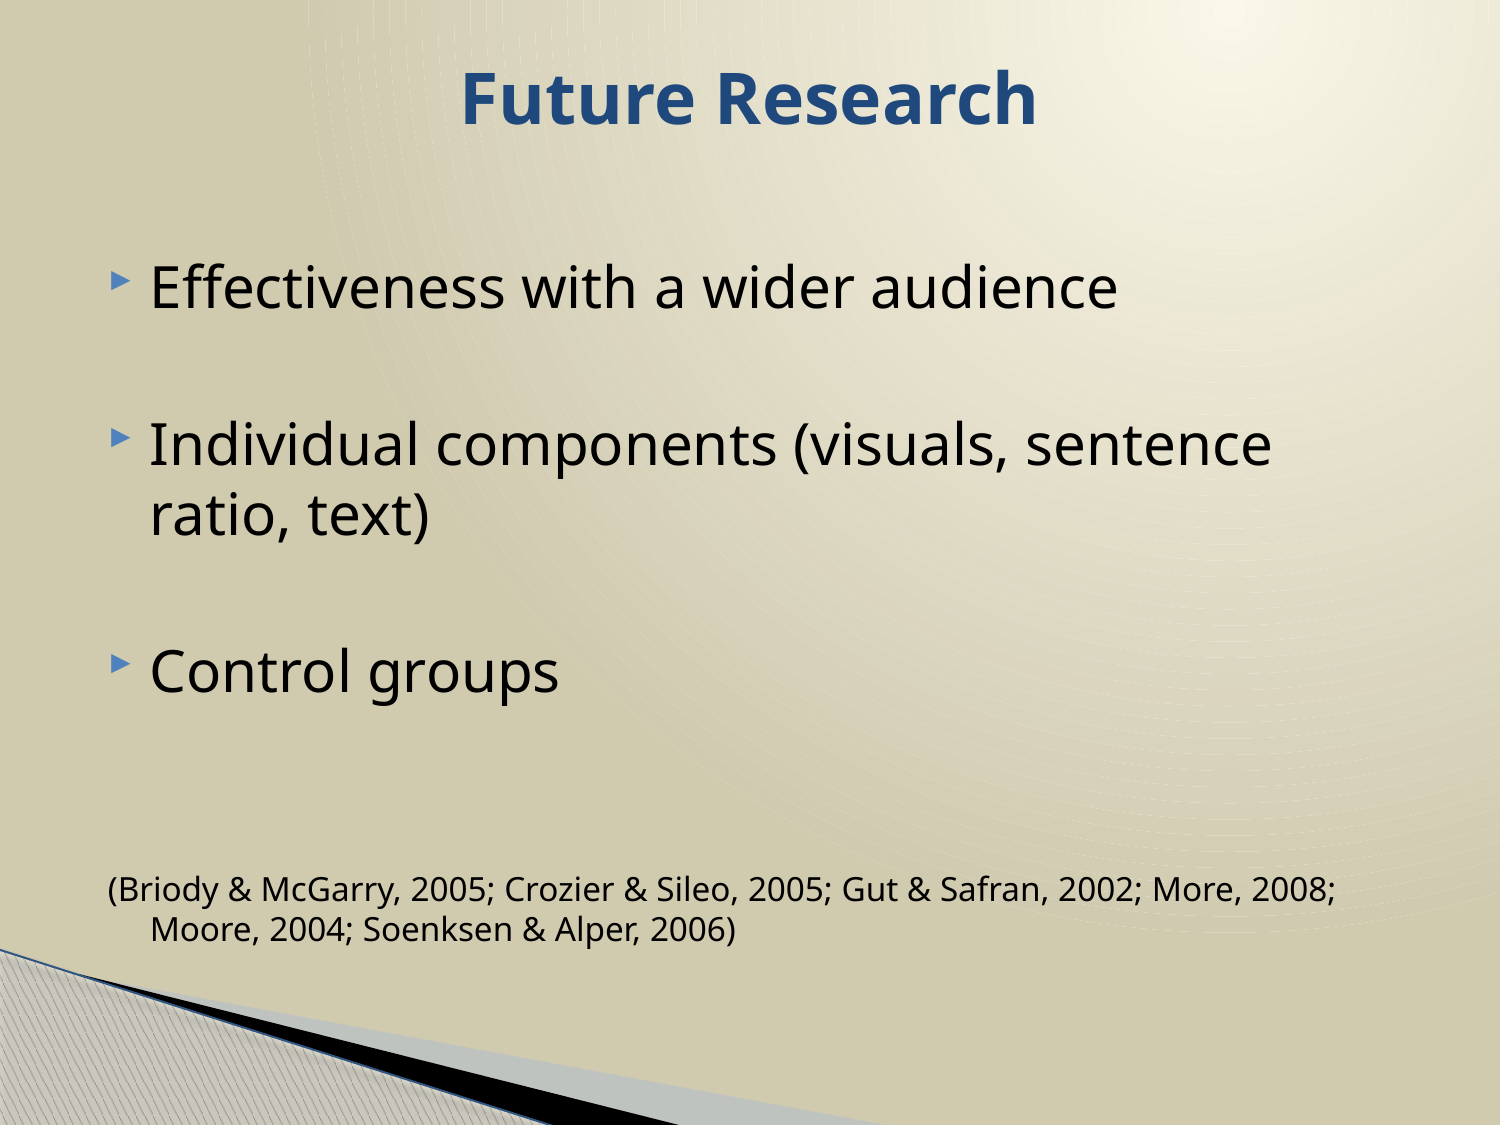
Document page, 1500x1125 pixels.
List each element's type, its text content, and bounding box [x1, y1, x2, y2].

title Future Research [75, 45, 1425, 233]
list Effectiveness with a wider audience Individual components (visuals, sentence ratio, text) Control groups (Briody & McGarry, 2005; Crozier & Sileo, 2005; Gut & Safran, 2002; More, 2008; Moore, 2004; Soenksen & Alper, 2006) [74, 242, 1426, 986]
